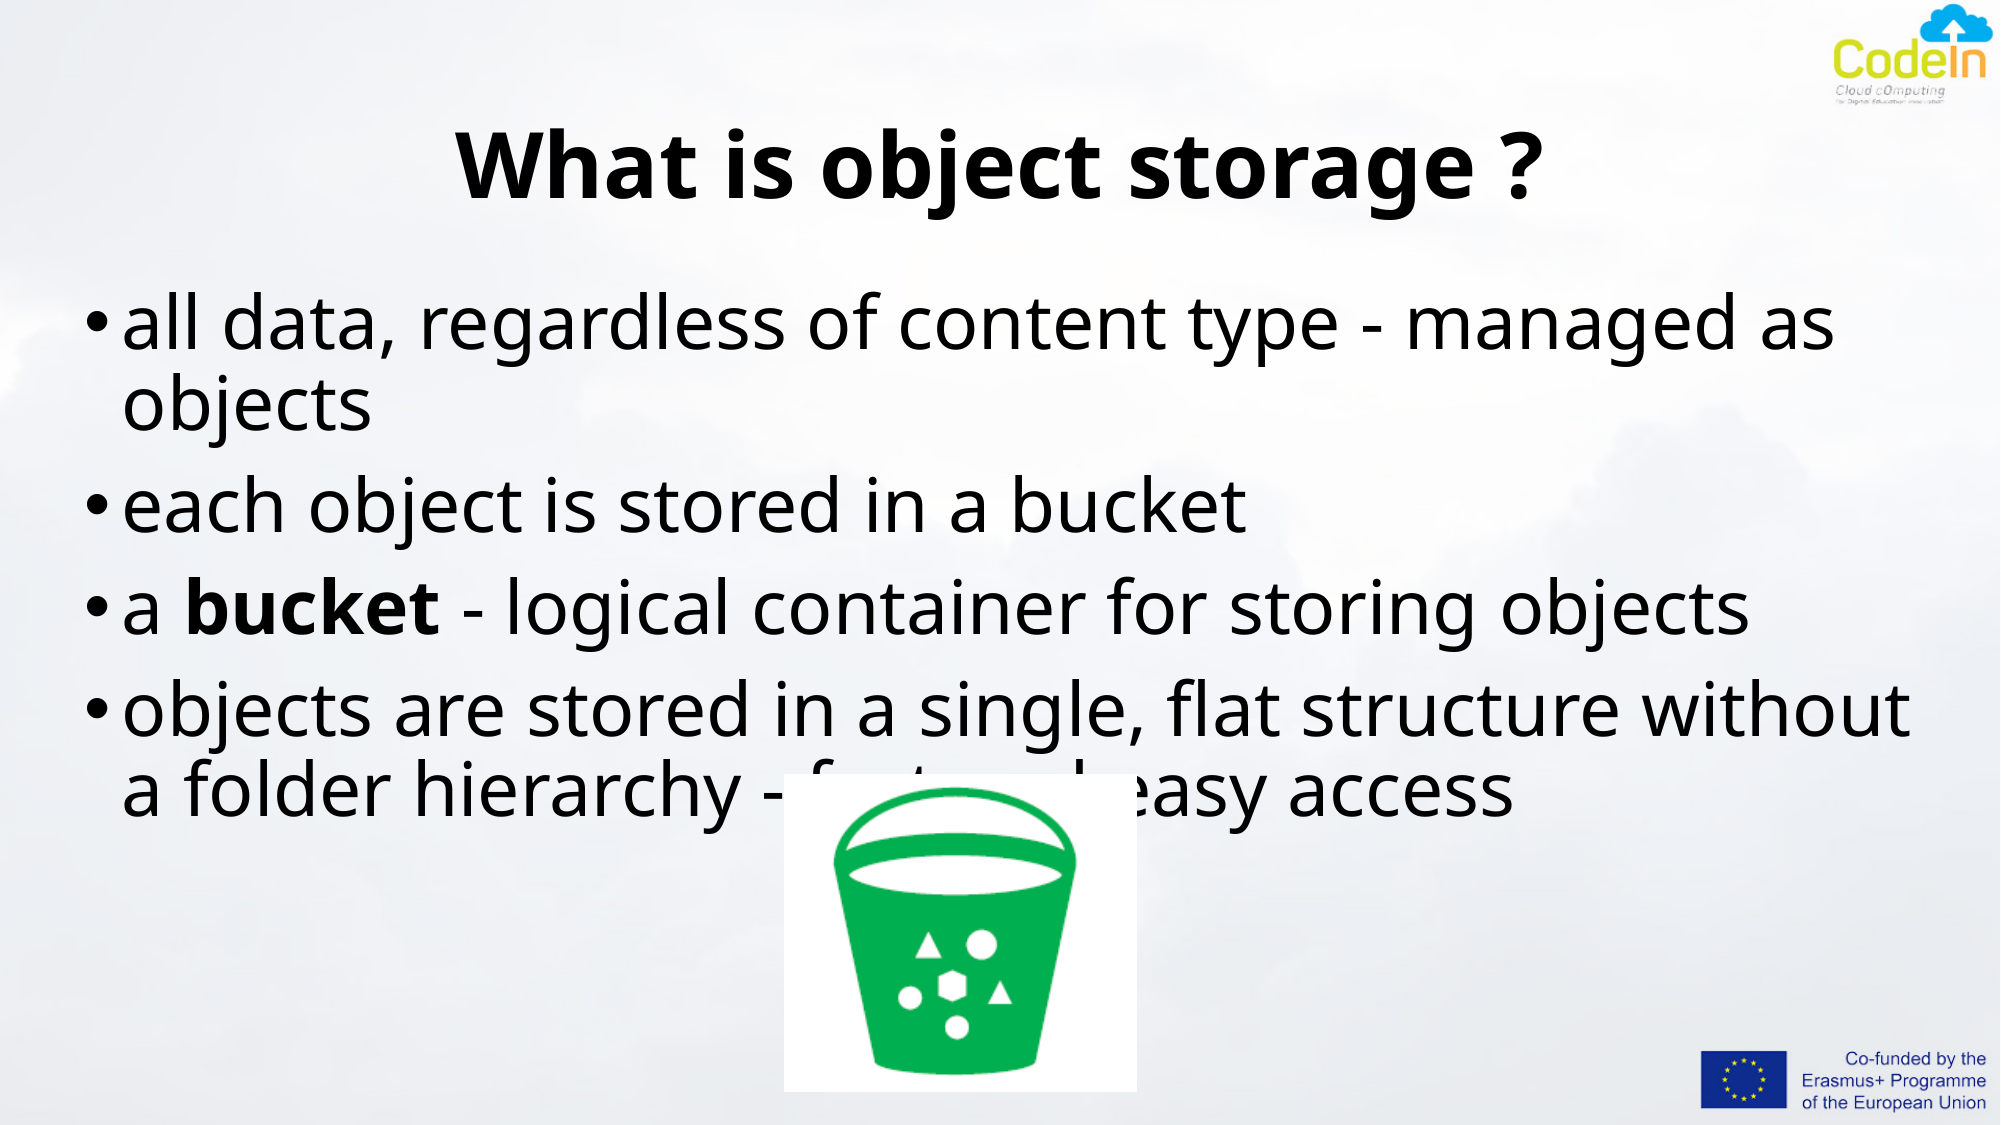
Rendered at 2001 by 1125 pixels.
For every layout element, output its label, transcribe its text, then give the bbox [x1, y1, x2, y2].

picture [0, 0, 2001, 1125]
picture [784, 774, 1137, 1092]
title What is object storage ? [137, 59, 1863, 277]
list all data, regardless of content type - managed as objects each object is stored in a bucket a bucket - logical container for storing objects objects are stored in a single, flat structure without a folder hierarchy - fast and easy access [69, 277, 1939, 1125]
